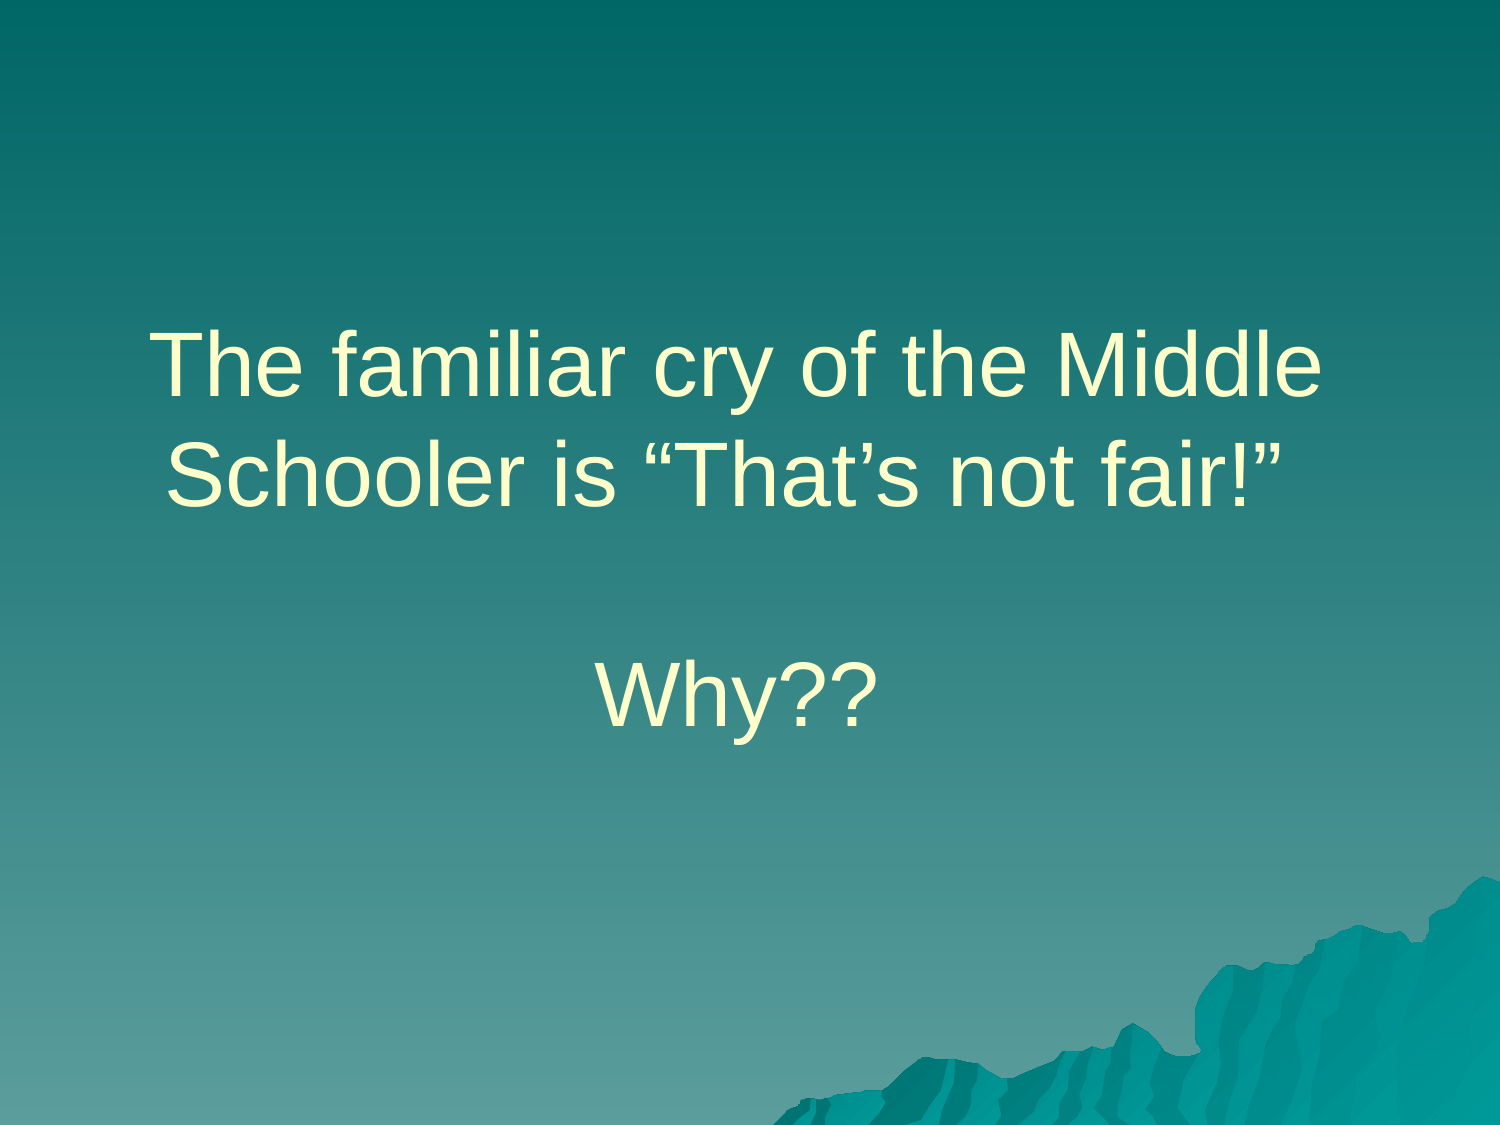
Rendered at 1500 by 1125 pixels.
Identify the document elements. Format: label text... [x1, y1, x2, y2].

title The familiar cry of the Middle Schooler is “That’s not fair!” Why?? [62, 262, 1413, 788]
